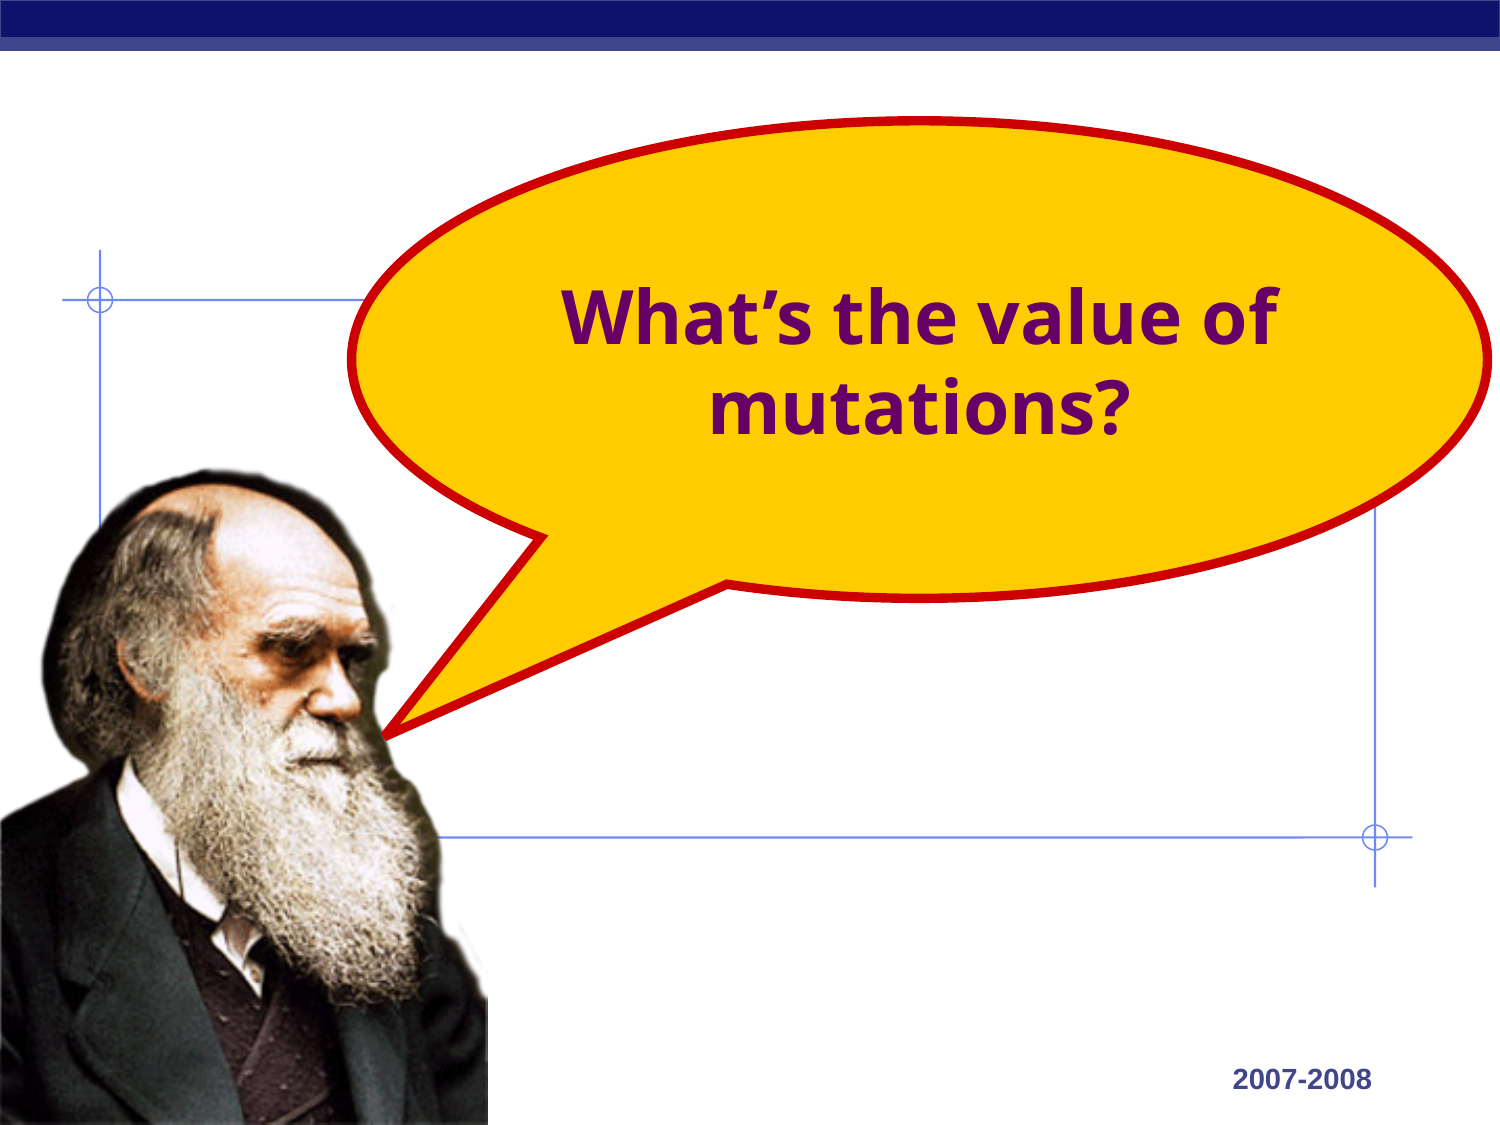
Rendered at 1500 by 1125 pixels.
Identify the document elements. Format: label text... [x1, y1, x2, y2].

picture [0, 466, 488, 1125]
text_box What’s the value of mutations? [351, 120, 1488, 690]
slide_number 2007-2008 [1137, 1027, 1388, 1103]
